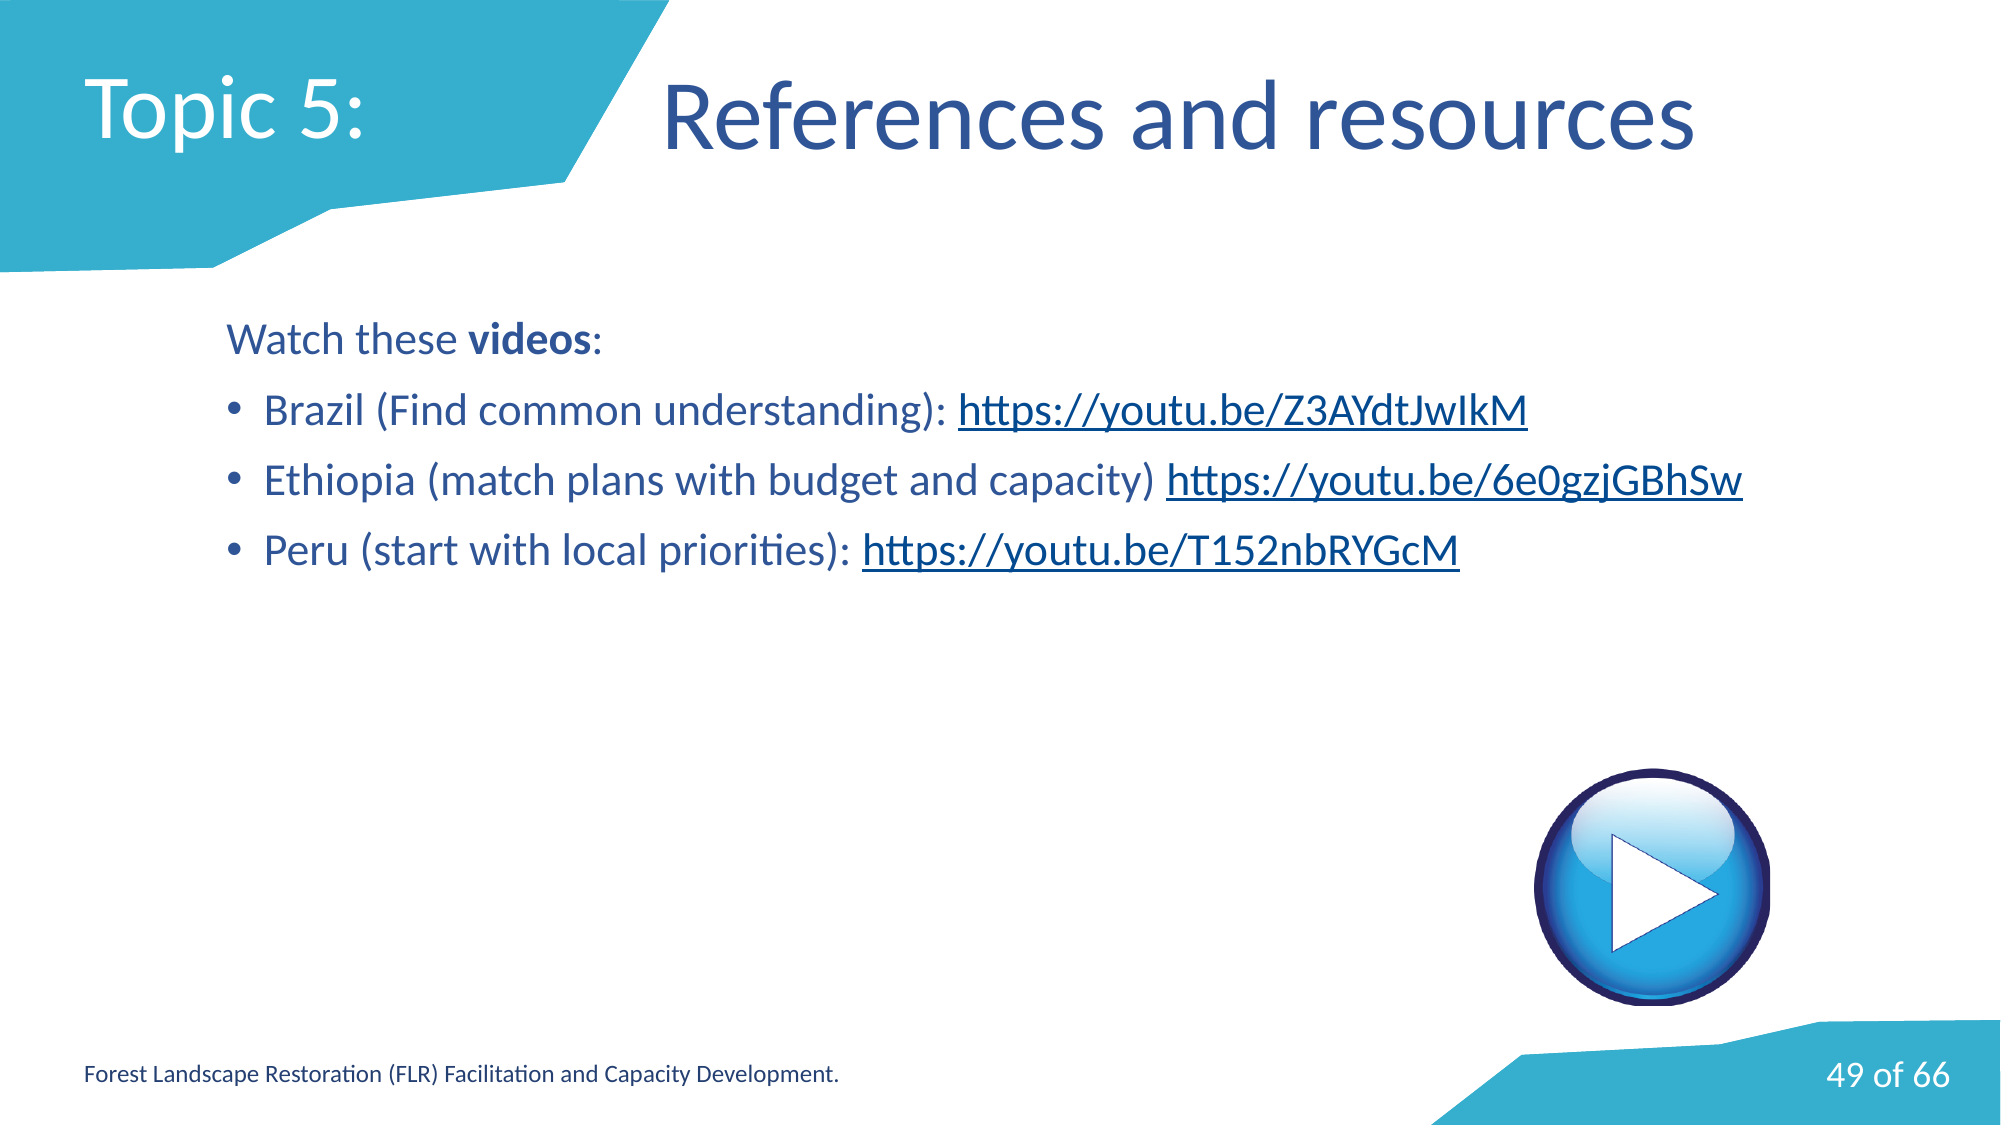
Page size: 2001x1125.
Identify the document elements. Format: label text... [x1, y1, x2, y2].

picture [1534, 768, 1771, 1006]
title Topic 5: [69, 0, 765, 218]
list Watch these videos: Brazil (Find common understanding): https://youtu.be/Z3AYdtJwIkM Ethiopia (match plans with budget and capacity) https://youtu.be/6e0gzjGBhSw Peru (start with local priorities): https://youtu.be/T152nbRYGcM [211, 307, 1822, 1022]
slide_number 49 of 66 [1759, 1042, 1966, 1103]
text_box References and resources [646, 42, 1883, 178]
footer Forest Landscape Restoration (FLR) Facilitation and Capacity Development. [69, 1042, 1270, 1103]
